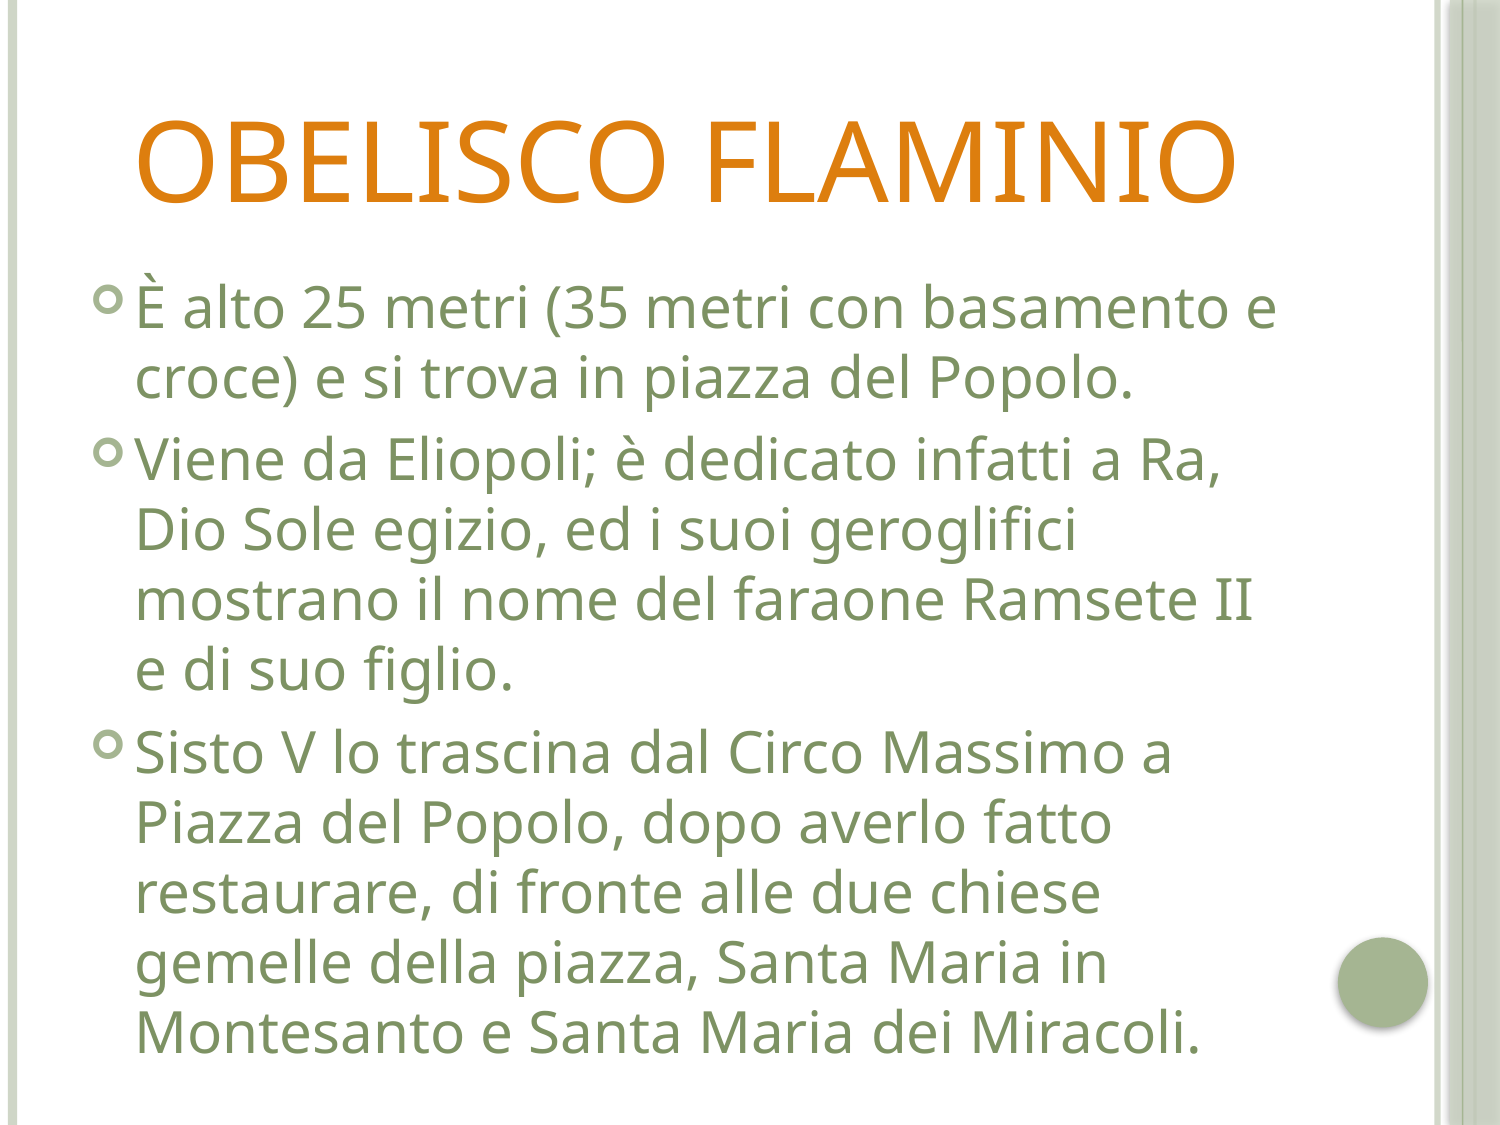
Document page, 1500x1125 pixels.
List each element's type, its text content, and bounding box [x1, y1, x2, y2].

list È alto 25 metri (35 metri con basamento e croce) e si trova in piazza del Popolo. Viene da Eliopoli; è dedicato infatti a Ra, Dio Sole egizio, ed i suoi geroglifici mostrano il nome del faraone Ramsete II e di suo figlio. Sisto V lo trascina dal Circo Massimo a Piazza del Popolo, dopo averlo fatto restaurare, di fronte alle due chiese gemelle della piazza, Santa Maria in Montesanto e Santa Maria dei Miracoli. [75, 262, 1300, 1062]
title Obelisco Flaminio [75, 45, 1300, 233]
